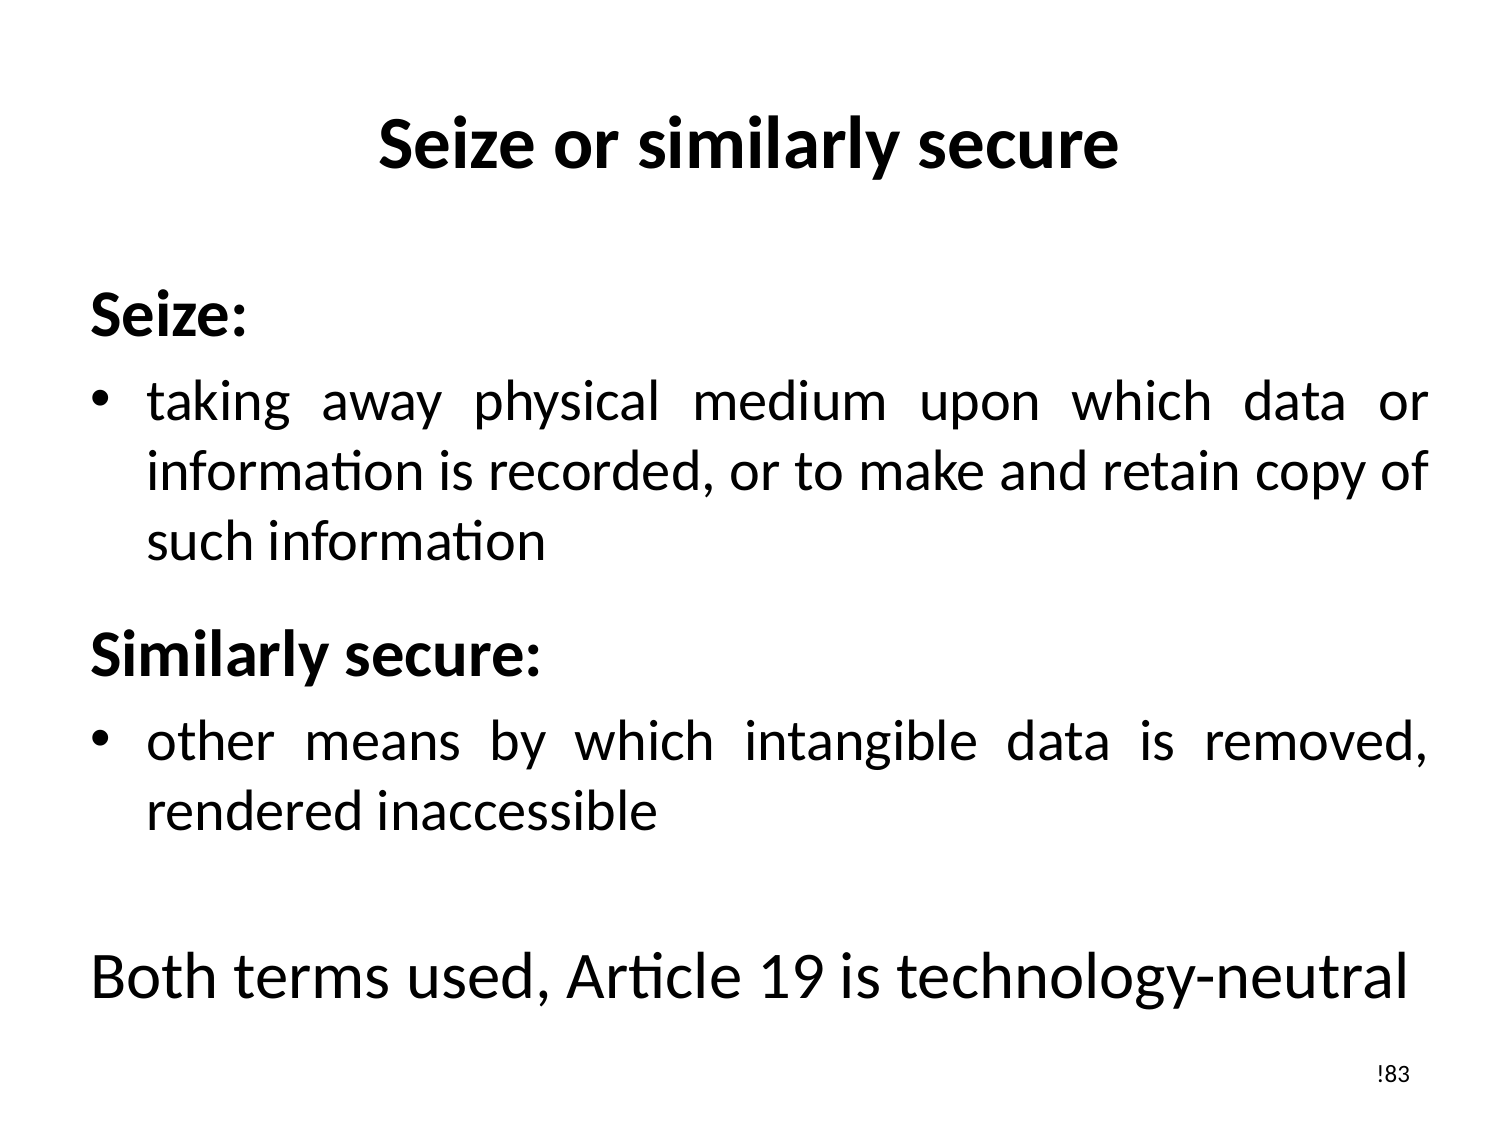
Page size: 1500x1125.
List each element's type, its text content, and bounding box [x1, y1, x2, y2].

title Seize or similarly secure [74, 44, 1426, 233]
list Seize: taking away physical medium upon which data or information is recorded, or to make and retain copy of such information Similarly secure: other means by which intangible data is removed, rendered inaccessible Both terms used, Article 19 is technology-neutral [74, 262, 1446, 1006]
slide_number !83 [1074, 1042, 1425, 1103]
